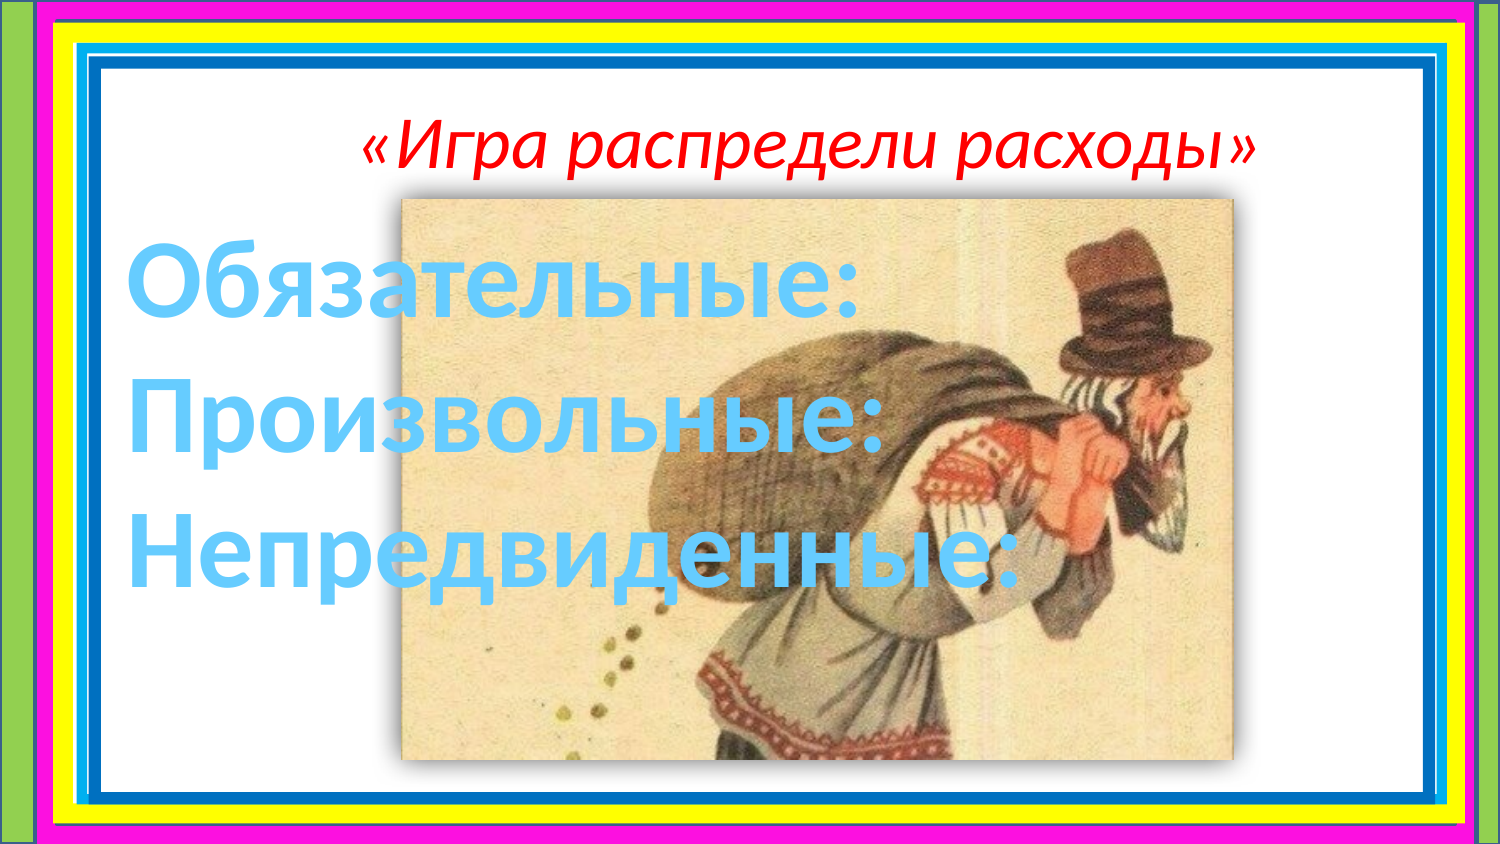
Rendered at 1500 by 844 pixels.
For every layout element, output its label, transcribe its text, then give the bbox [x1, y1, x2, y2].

picture [401, 199, 1234, 760]
text_box «Игра распредели расходы» [340, 86, 1295, 191]
text_box Обязательные: Произвольные: Непредвиденные: [112, 197, 1058, 618]
